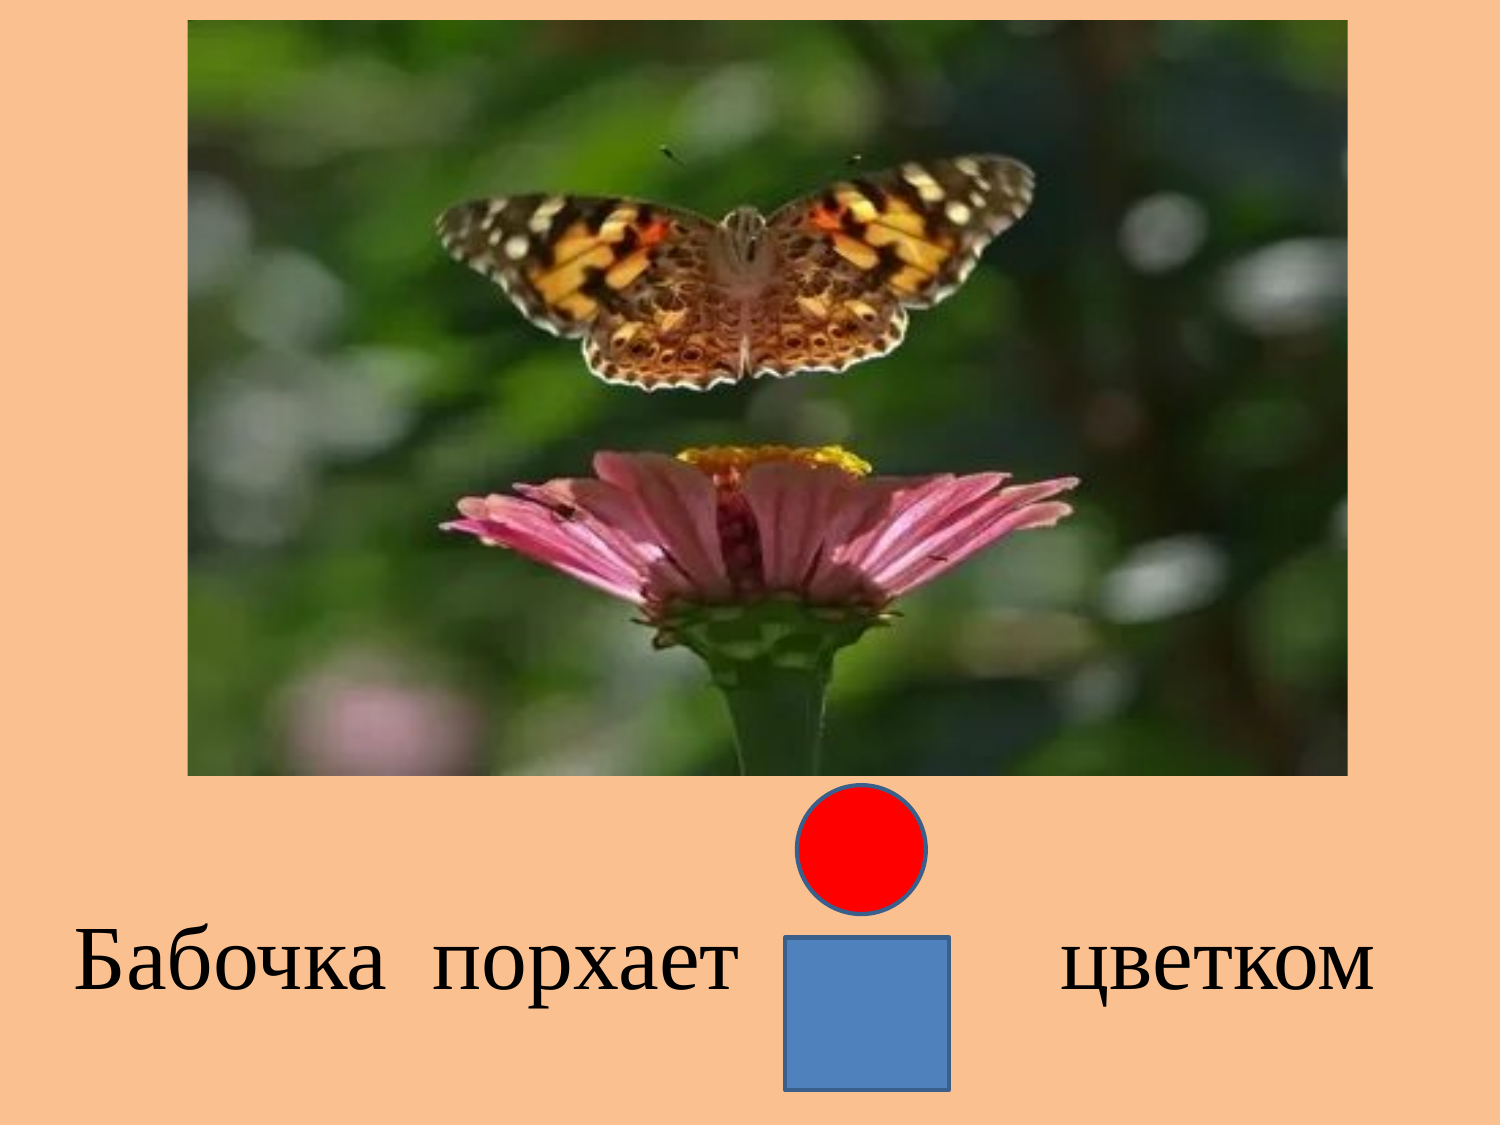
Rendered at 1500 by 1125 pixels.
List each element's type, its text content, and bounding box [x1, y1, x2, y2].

list Бабочка порхает цветком [58, 890, 1465, 1023]
picture [187, 20, 1348, 776]
text_box [794, 785, 928, 917]
text_box [783, 935, 951, 1092]
